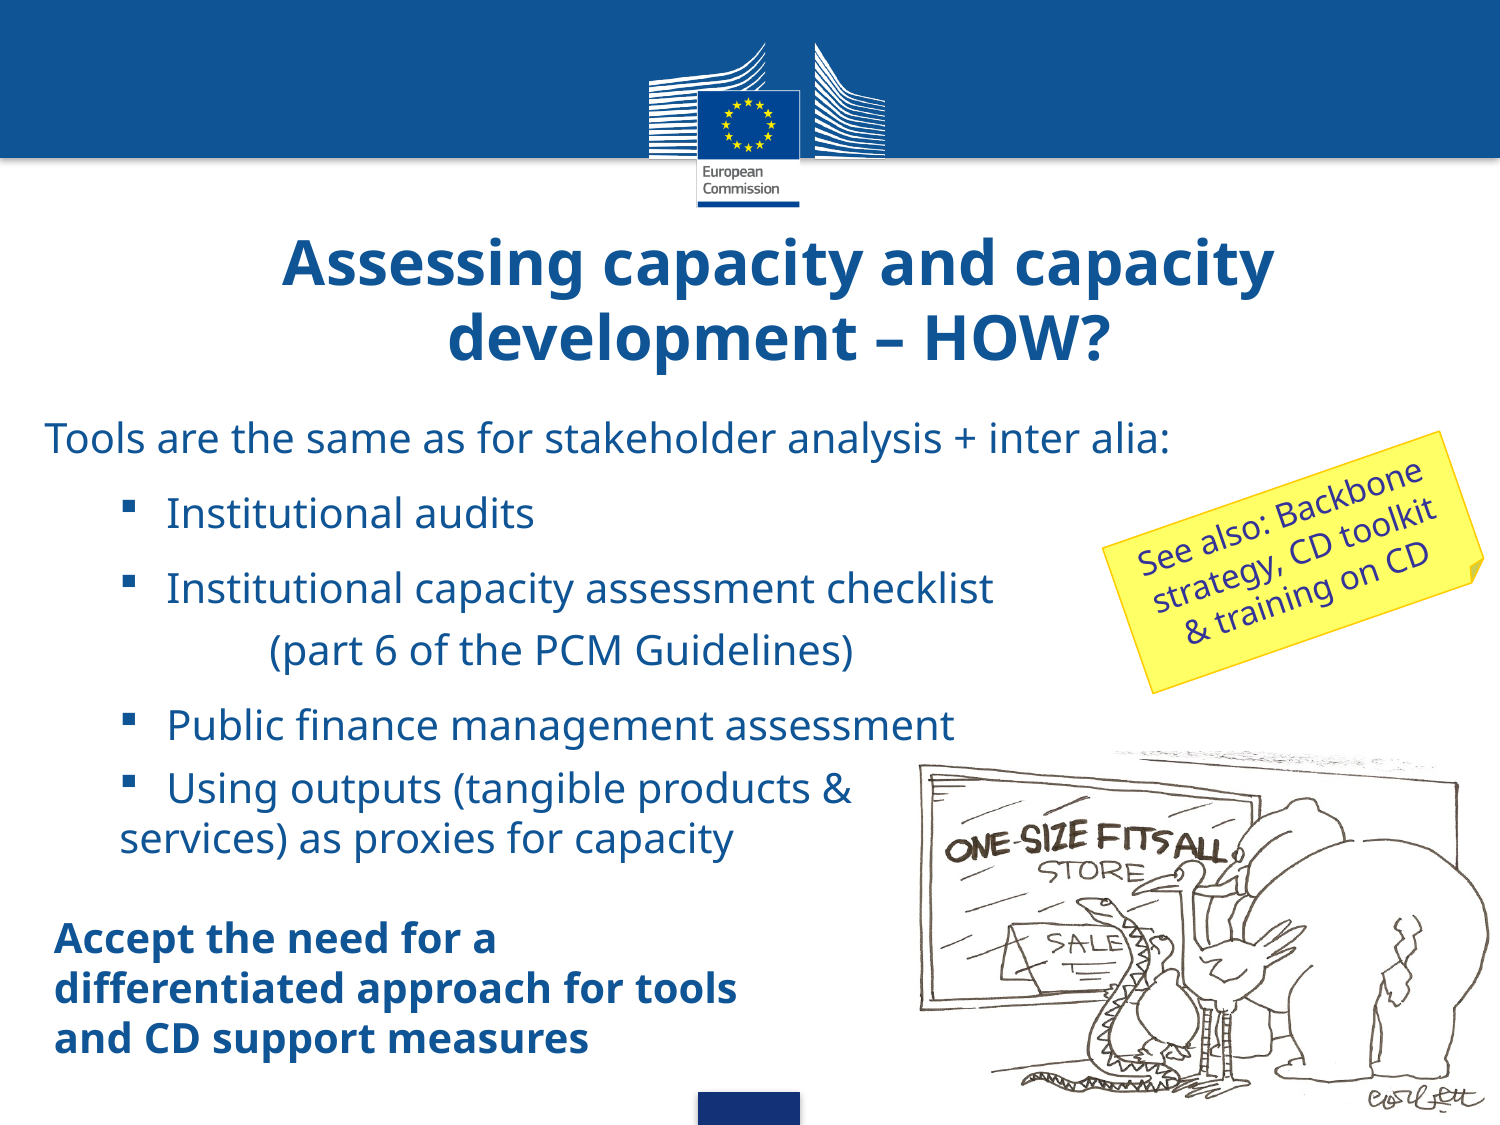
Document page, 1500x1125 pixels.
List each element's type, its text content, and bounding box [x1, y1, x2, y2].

list Tools are the same as for stakeholder analysis + inter alia: Institutional audits Institutional capacity assessment checklist (part 6 of the PCM Guidelines) Public finance management assessment Using outputs (tangible products & services) as proxies for capacity Accept the need for a differentiated approach for tools and CD support measures [29, 316, 1393, 1103]
text_box See also: Backbone strategy, CD toolkit & training on CD [1102, 431, 1484, 694]
picture [902, 751, 1500, 1125]
picture [649, 42, 885, 208]
title Assessing capacity and capacity development – HOW? [0, 234, 1500, 362]
